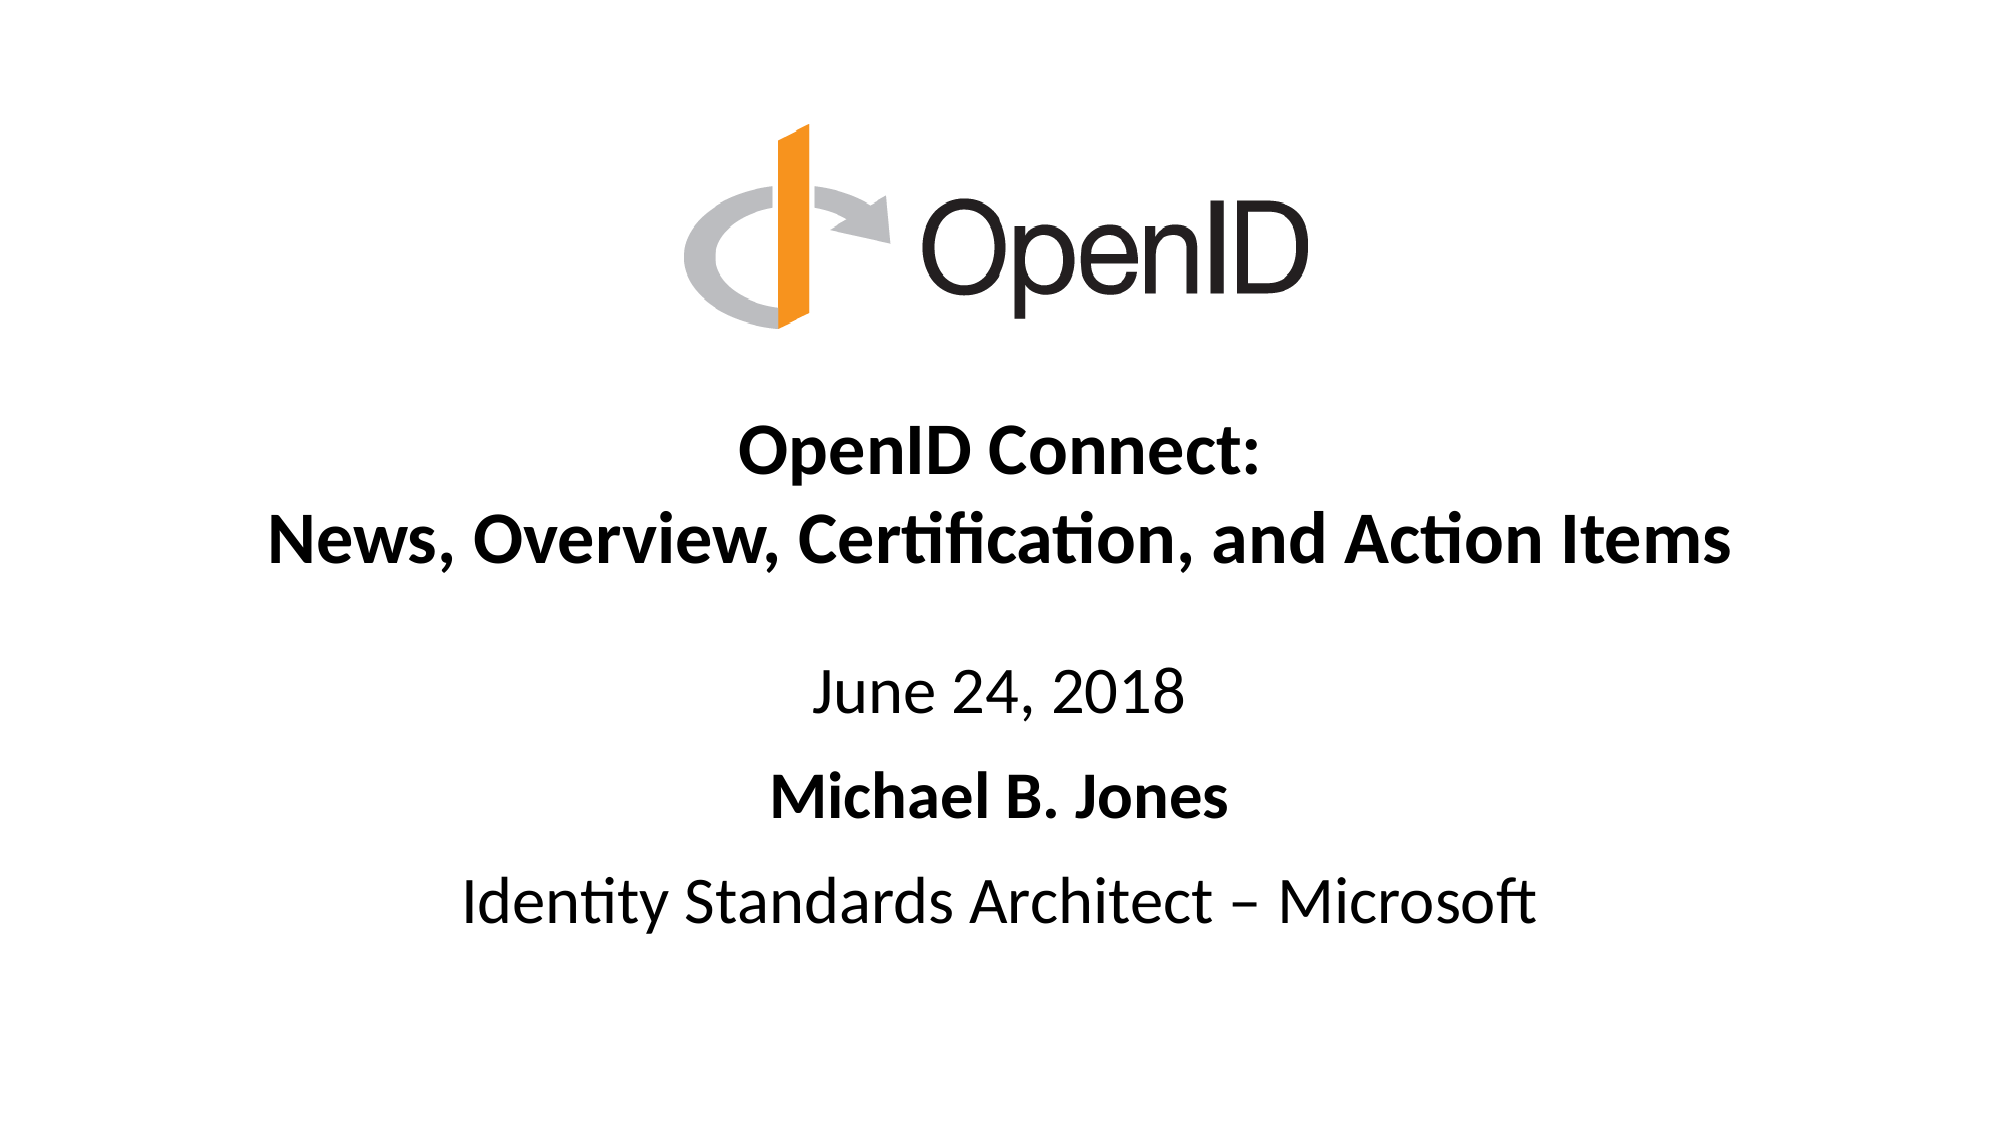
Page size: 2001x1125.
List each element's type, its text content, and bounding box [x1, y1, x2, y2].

picture [634, 83, 1366, 396]
subtitle June 24, 2018 Michael B. Jones Identity Standards Architect – Microsoft [322, 639, 1677, 1074]
title OpenID Connect: News, Overview, Certification, and Action Items [73, 392, 1928, 587]
